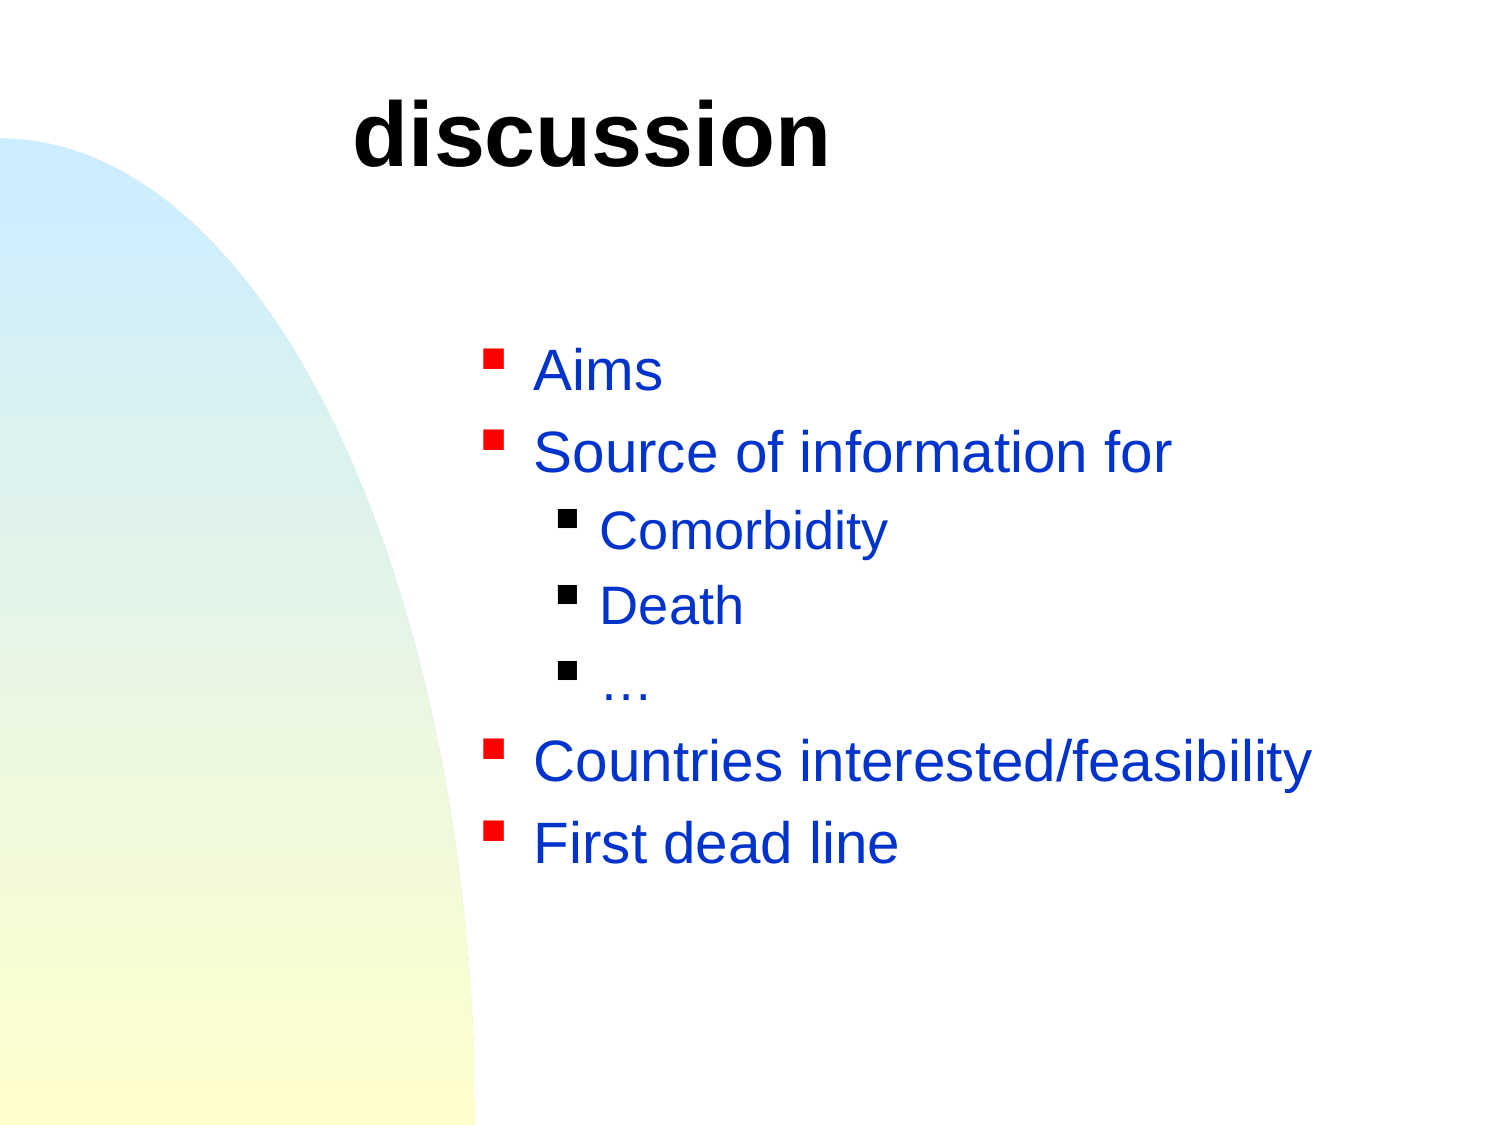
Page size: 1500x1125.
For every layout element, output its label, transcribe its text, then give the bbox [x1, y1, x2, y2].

title discussion [337, 0, 1463, 288]
list Aims Source of information for Comorbidity Death … Countries interested/feasibility First dead line [462, 324, 1463, 1001]
